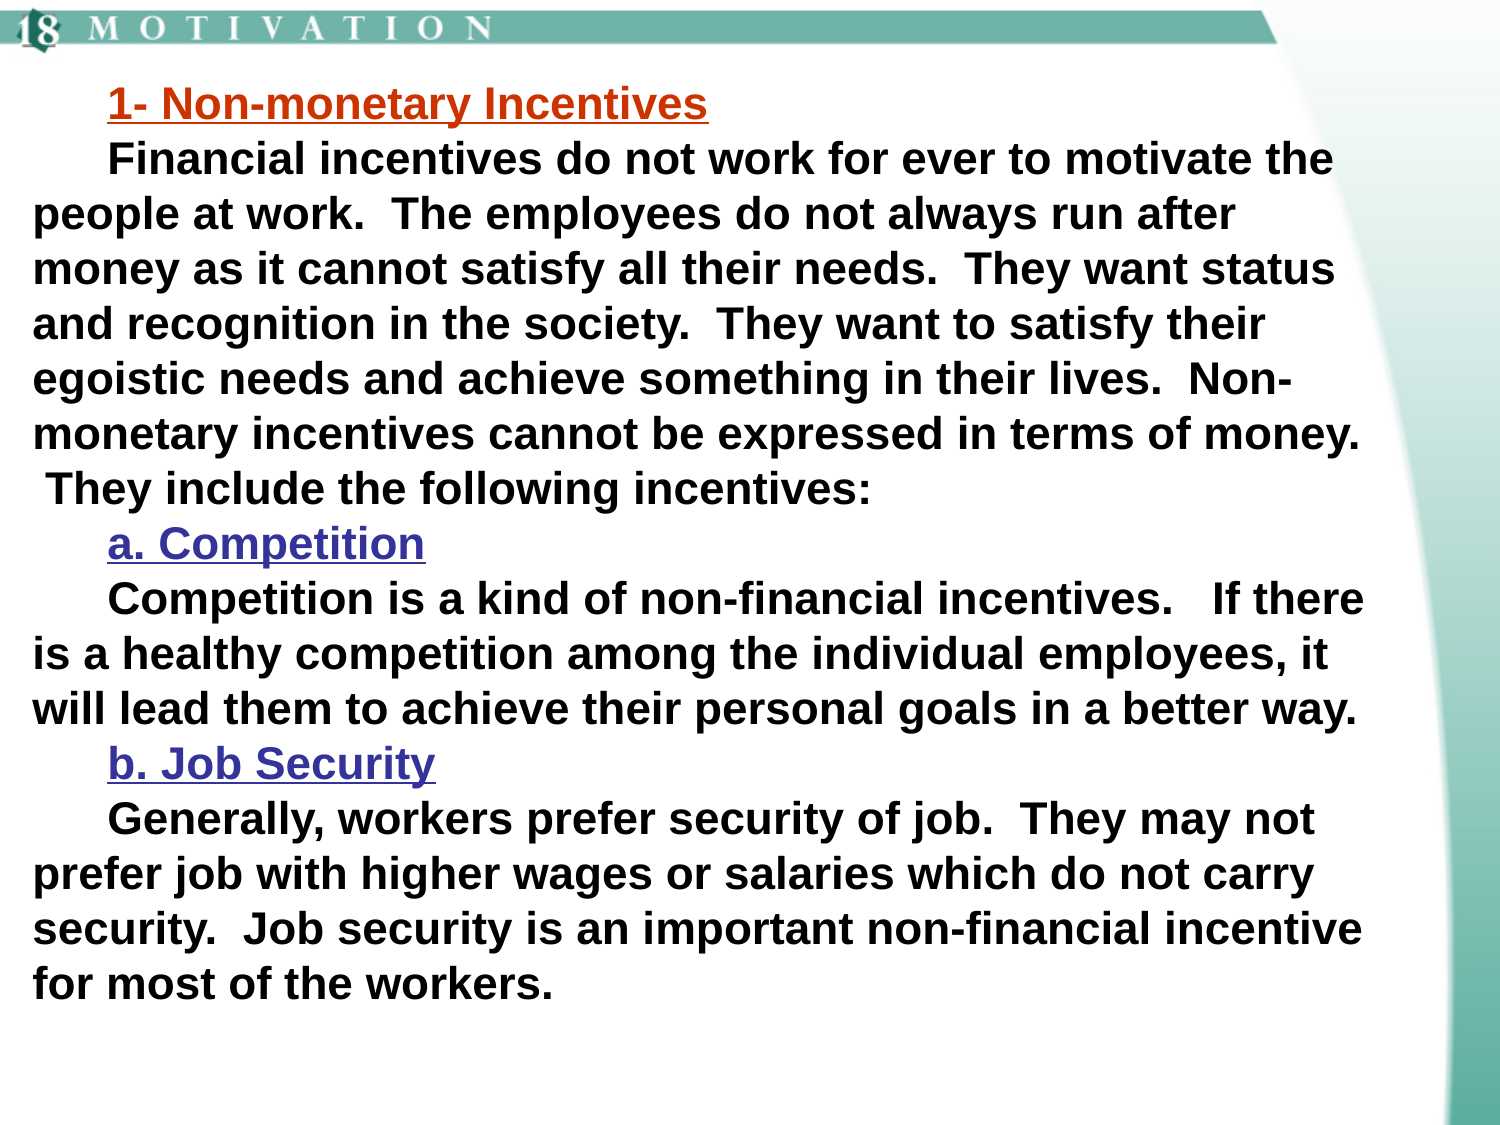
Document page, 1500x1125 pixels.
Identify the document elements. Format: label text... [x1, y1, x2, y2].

picture [0, 0, 1500, 1125]
text_box 1- Non-monetary Incentives Financial incentives do not work for ever to motivate the people at work. The employees do not always run after money as it cannot satisfy all their needs. They want status and recognition in the society. They want to satisfy their egoistic needs and achieve something in their lives. Non-monetary incentives cannot be expressed in terms of money. They include the following incentives: a. Competition Competition is a kind of non-financial incentives. If there is a healthy competition among the individual employees, it will lead them to achieve their personal goals in a better way. b. Job Security Generally, workers prefer security of job. They may not prefer job with higher wages or salaries which do not carry security. Job security is an important non-financial incentive for most of the workers. [17, 66, 1388, 1016]
